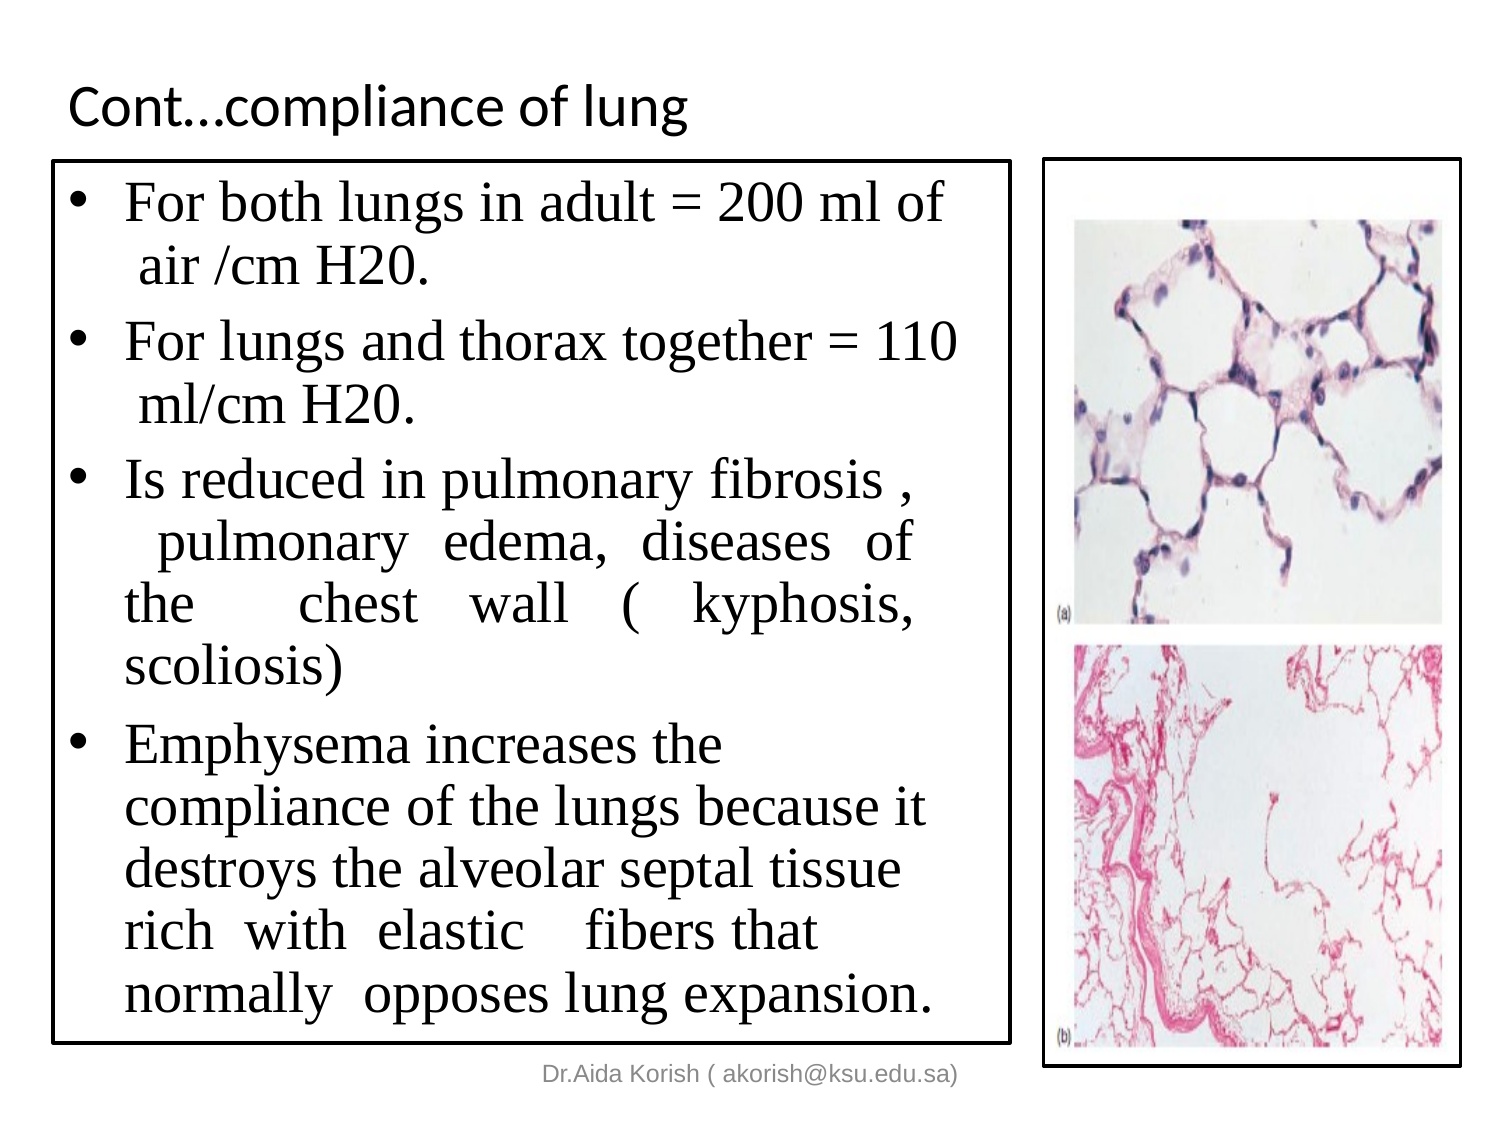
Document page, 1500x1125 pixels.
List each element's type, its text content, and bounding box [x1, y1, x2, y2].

title Cont…compliance of lung [53, 54, 1447, 254]
text_box For both lungs in adult = 200 ml of air /cm H20. For lungs and thorax together = 110 ml/cm H20. Is reduced in pulmonary fibrosis , pulmonary edema, diseases of the chest wall ( kyphosis, scoliosis) Emphysema increases the compliance of the lungs because it destroys the alveolar septal tissue rich with elastic fibers that normally opposes lung expansion. [65, 170, 989, 1025]
text_box [1043, 159, 1461, 1066]
text_box Dr.Aida Korish ( akorish@ksu.edu.sa) [539, 1060, 962, 1088]
text_box [53, 160, 1010, 1043]
